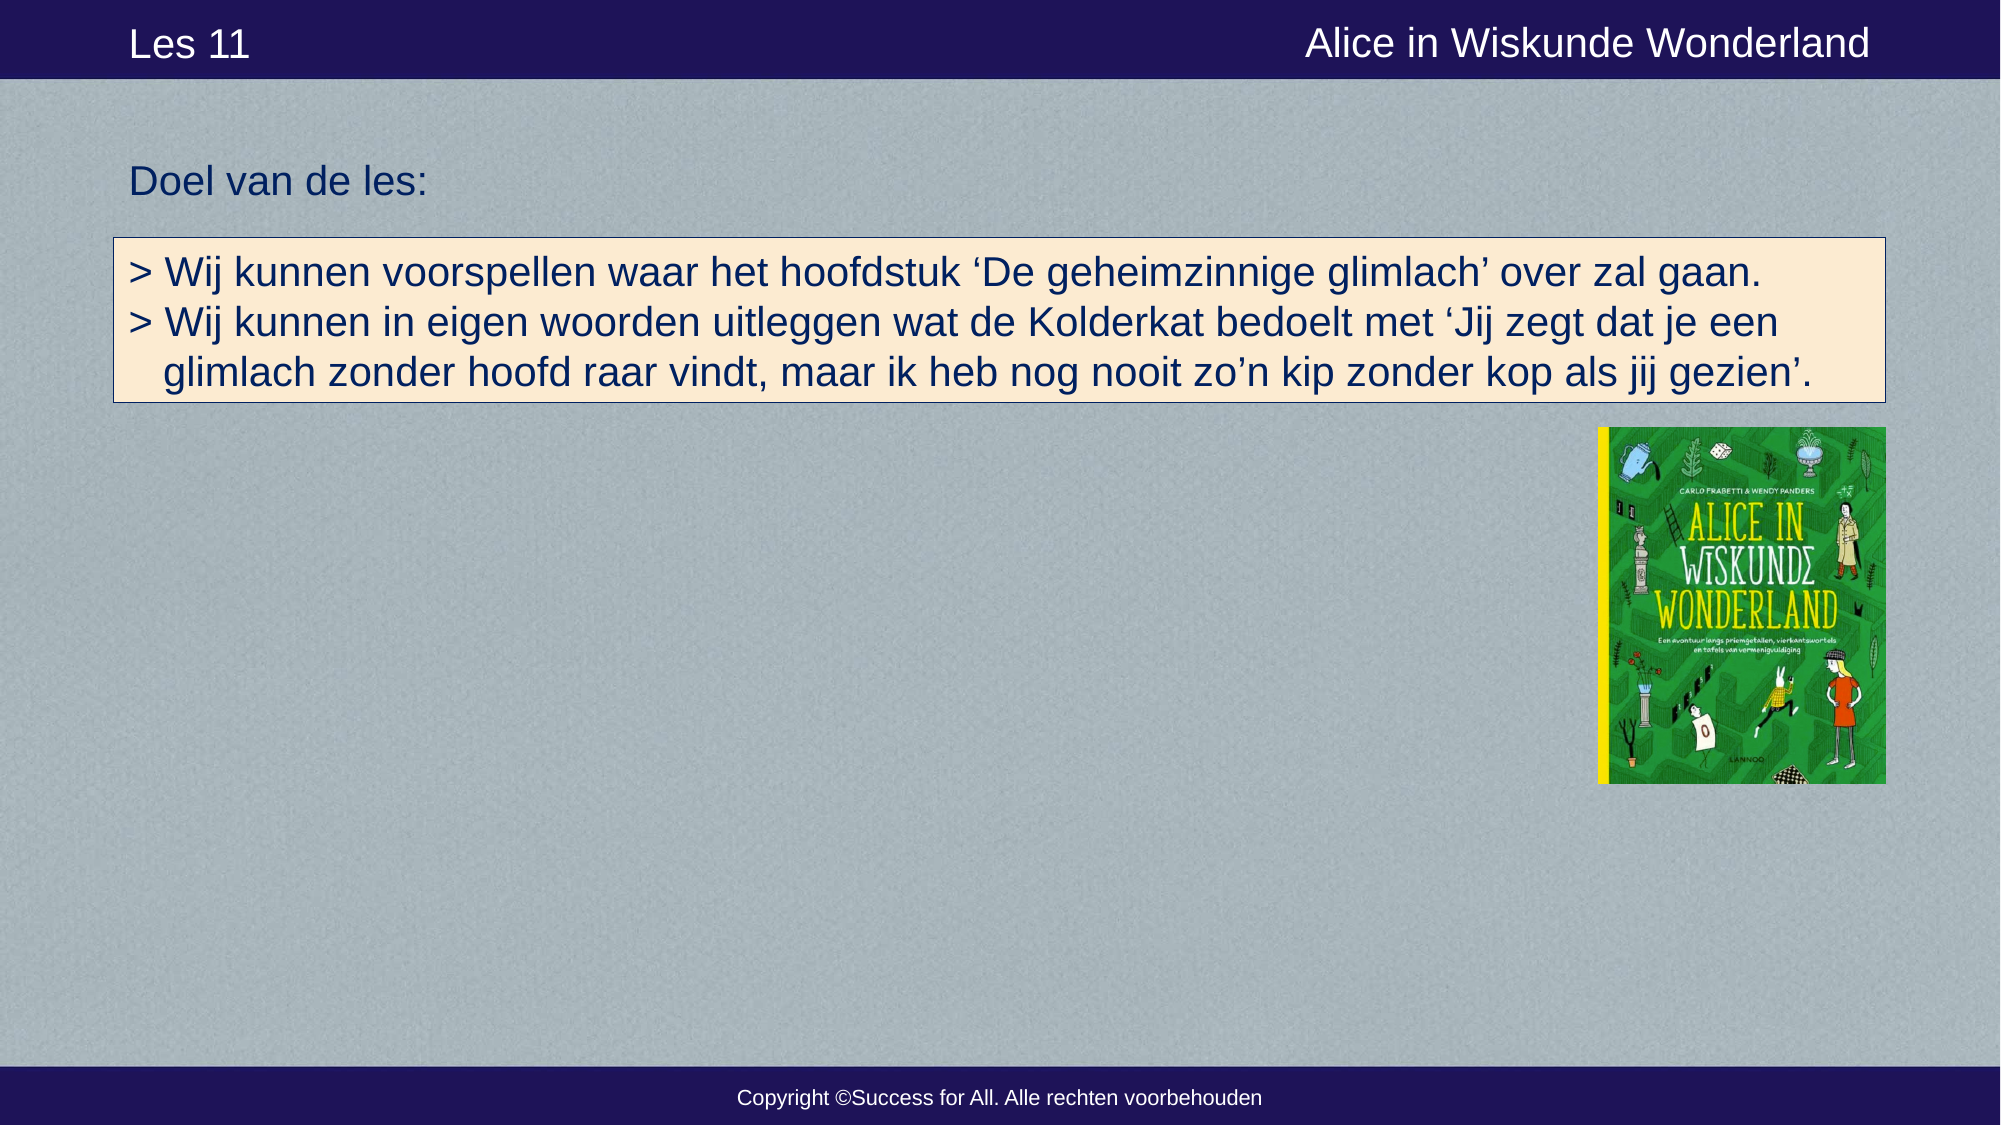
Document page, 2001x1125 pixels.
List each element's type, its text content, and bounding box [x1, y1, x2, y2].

text_box Copyright ©Success for All. Alle rechten voorbehouden [0, 1076, 2000, 1125]
text_box Alice in Wiskunde Wonderland [999, 8, 1886, 73]
text_box Les 11 [114, 9, 354, 75]
text_box Doel van de les: [113, 145, 1635, 211]
picture [0, 0, 2001, 1125]
text_box > Wij kunnen voorspellen waar het hoofdstuk ‘De geheimzinnige glimlach’ over zal gaan. > Wij kunnen in eigen woorden uitleggen wat de Kolderkat bedoelt met ‘Jij zegt dat je een glimlach zonder hoofd raar vindt, maar ik heb nog nooit zo’n kip zonder kop als jij gezien’. [113, 237, 1886, 403]
